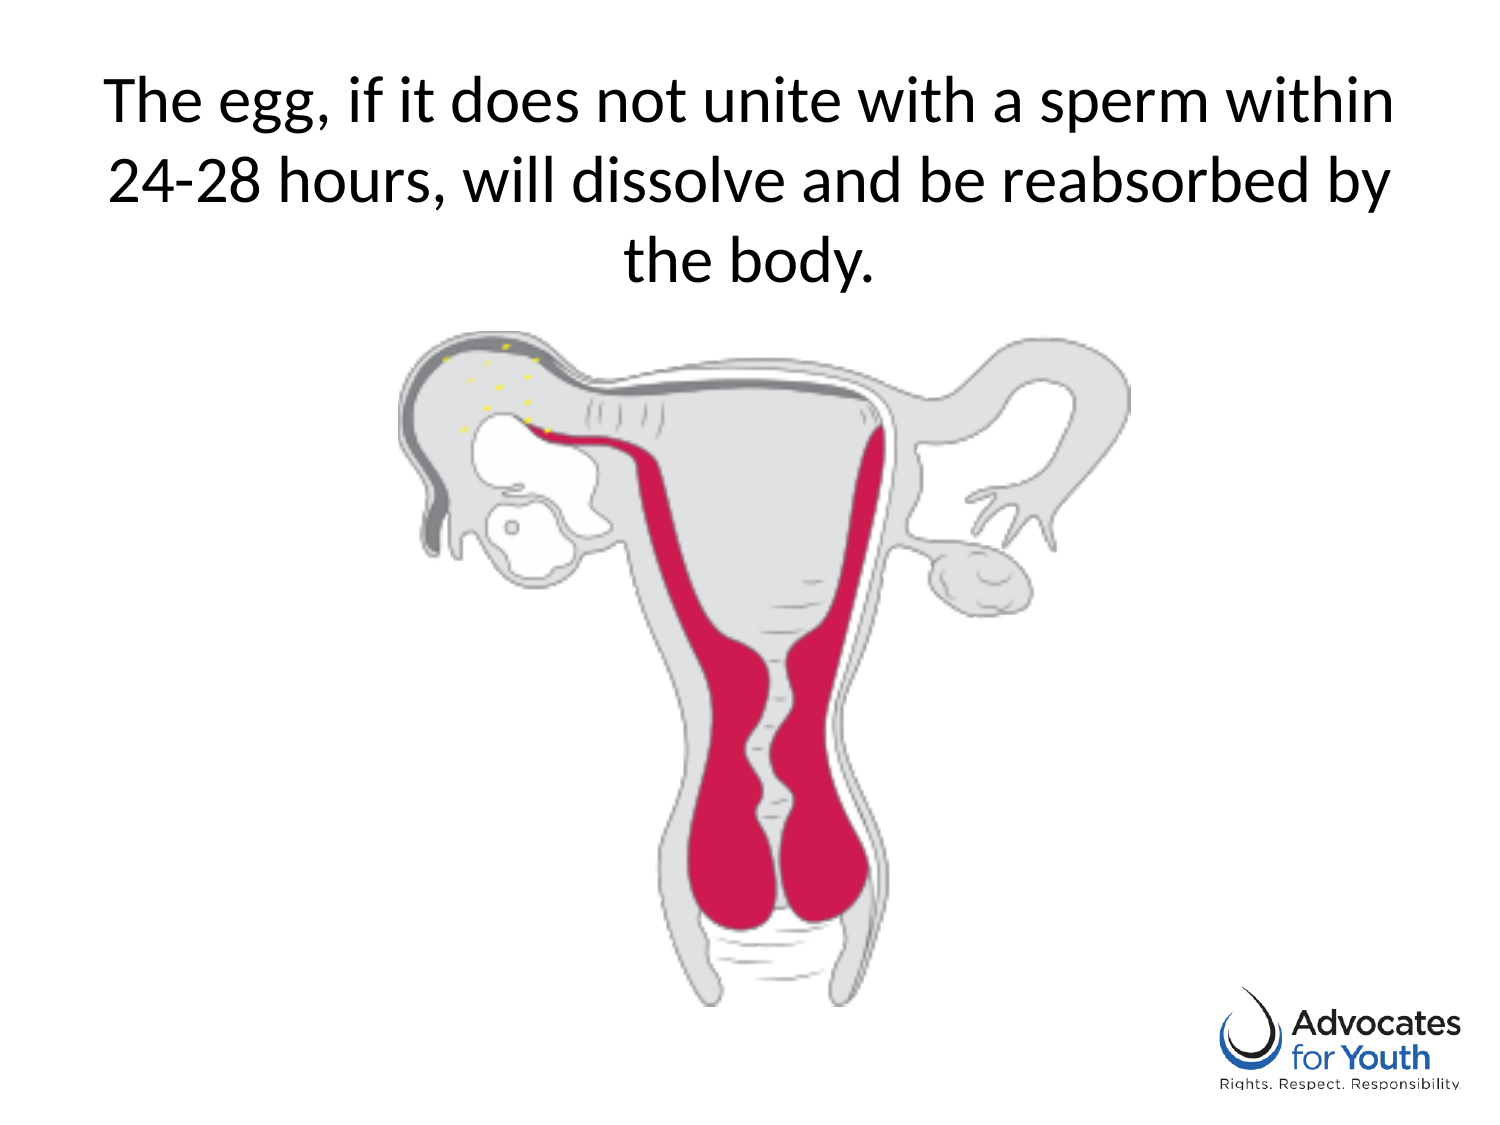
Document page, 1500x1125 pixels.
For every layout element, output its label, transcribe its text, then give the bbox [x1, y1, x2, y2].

picture [398, 331, 1131, 1007]
title The egg, if it does not unite with a sperm within 24-28 hours, will dissolve and be reabsorbed by the body. [75, 45, 1425, 308]
picture [1219, 986, 1461, 1090]
